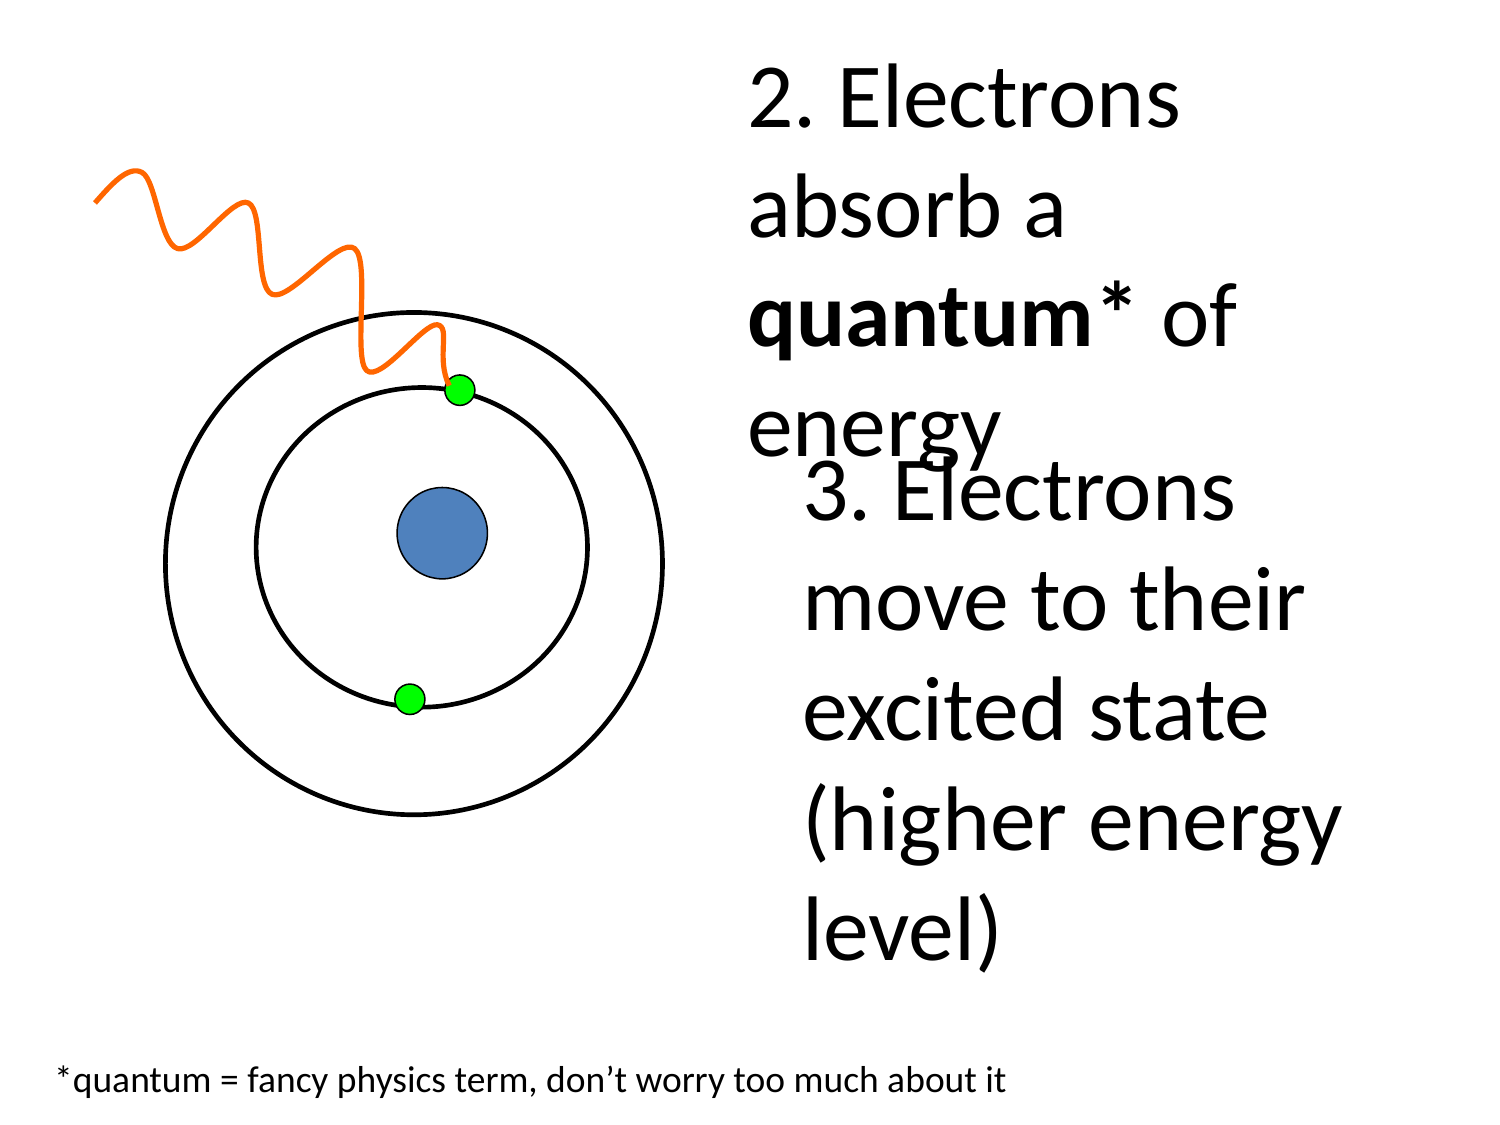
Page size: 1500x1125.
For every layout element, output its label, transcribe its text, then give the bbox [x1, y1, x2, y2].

text_box [444, 374, 475, 406]
text_box [94, 170, 450, 386]
text_box *quantum = fancy physics term, don’t worry too much about it [39, 1047, 1388, 1107]
text_box 3. Electrons move to their excited state (higher energy level) [787, 421, 1388, 987]
text_box 2. Electrons absorb a quantum* of energy [732, 27, 1456, 483]
text_box [165, 312, 663, 815]
